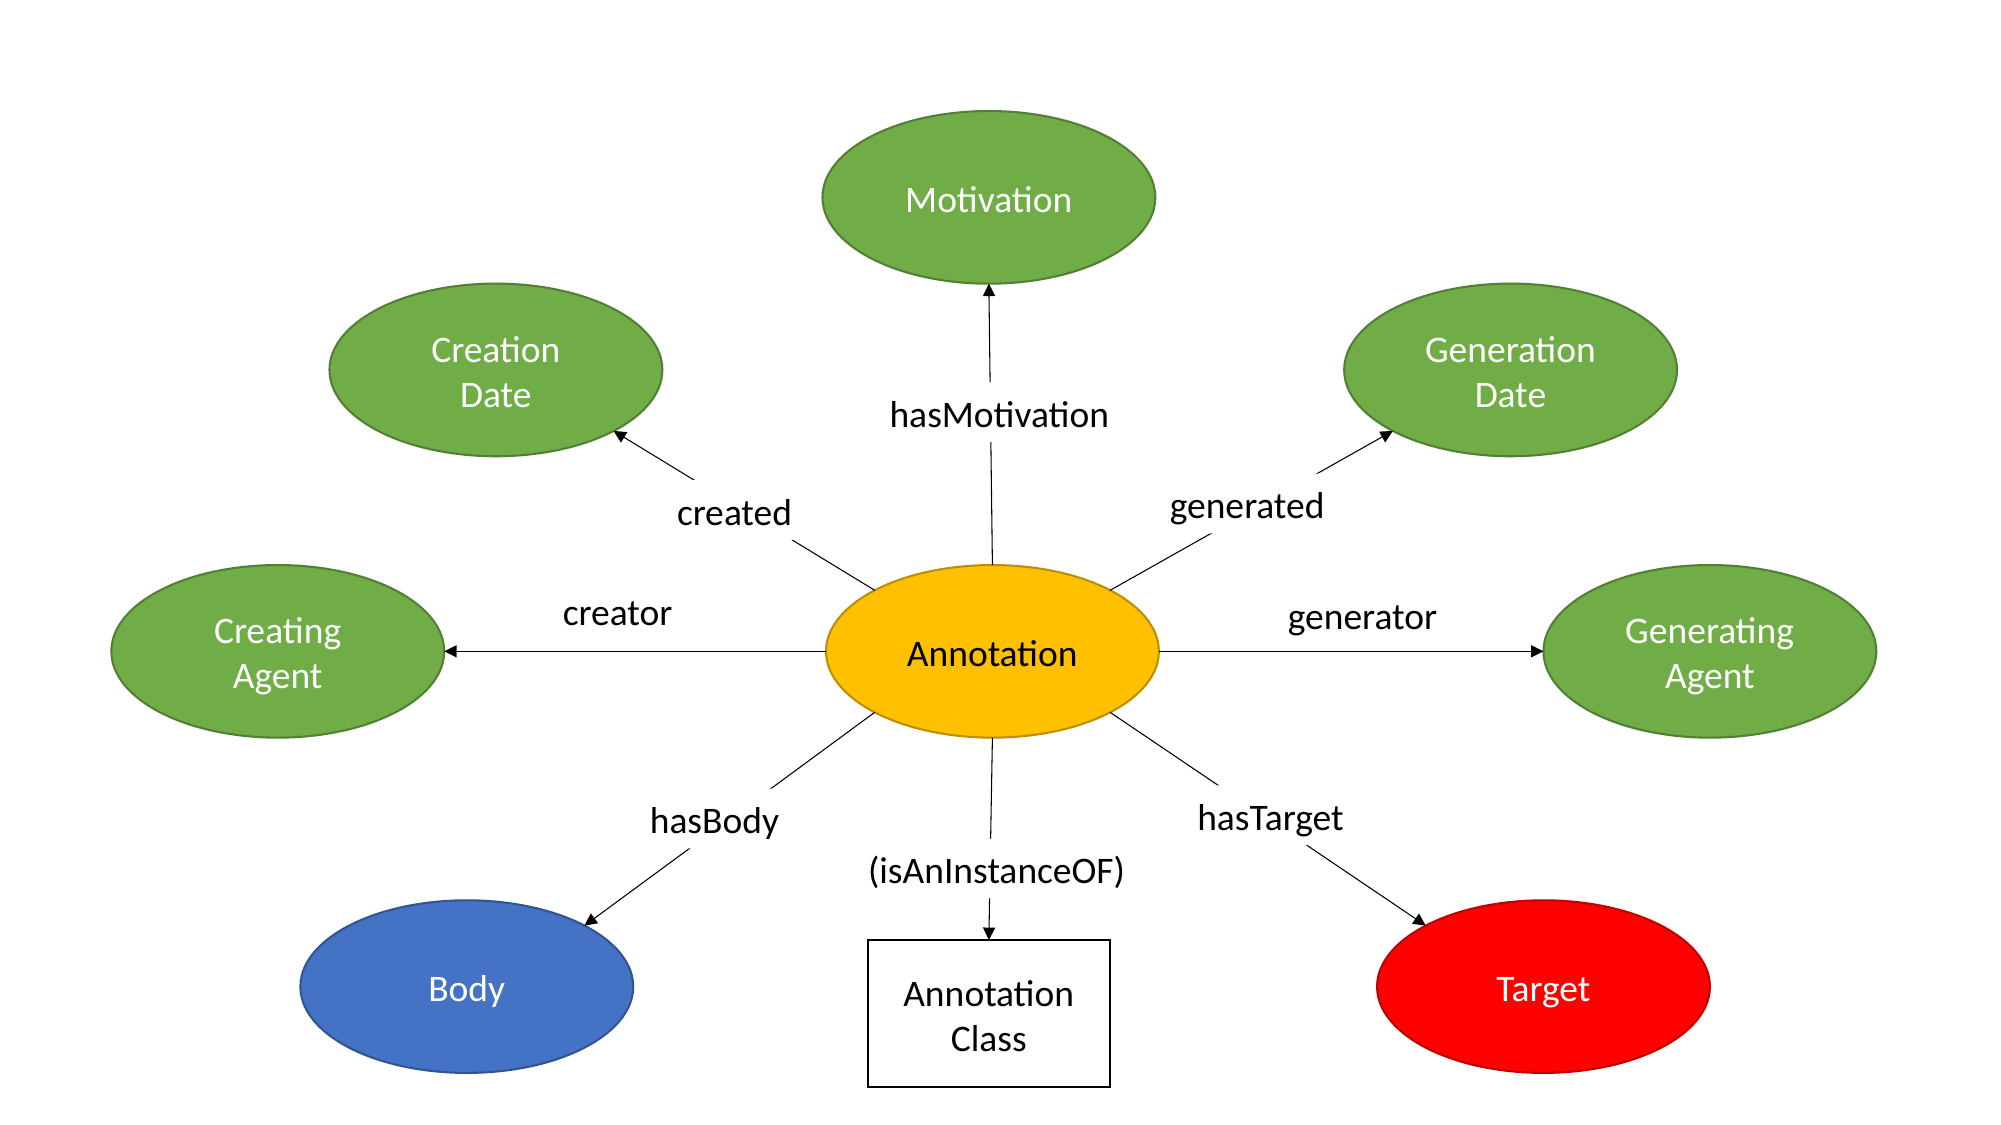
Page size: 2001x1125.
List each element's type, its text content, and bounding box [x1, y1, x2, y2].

text_box Motivation [821, 109, 1157, 285]
text_box Target [1376, 899, 1711, 1074]
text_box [1110, 712, 1426, 926]
text_box (isAnInstanceOF) [875, 838, 988, 899]
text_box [988, 737, 993, 940]
text_box Generation Date [1343, 282, 1679, 458]
text_box (isAnInstanceOF) [993, 838, 1110, 899]
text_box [613, 430, 875, 591]
text_box creator [548, 580, 712, 641]
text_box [584, 712, 875, 926]
text_box Annotation Class [867, 939, 1111, 1088]
text_box generator [1273, 585, 1459, 645]
text_box hasMotivation [993, 382, 1130, 443]
text_box Creation Date [328, 282, 664, 458]
text_box hasMotivation [874, 382, 988, 443]
text_box Creating Agent [110, 564, 446, 739]
text_box Body [299, 899, 635, 1074]
text_box Annotation [824, 564, 1160, 739]
text_box Generating Agent [1542, 564, 1878, 739]
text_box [1110, 430, 1393, 591]
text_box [988, 283, 993, 566]
